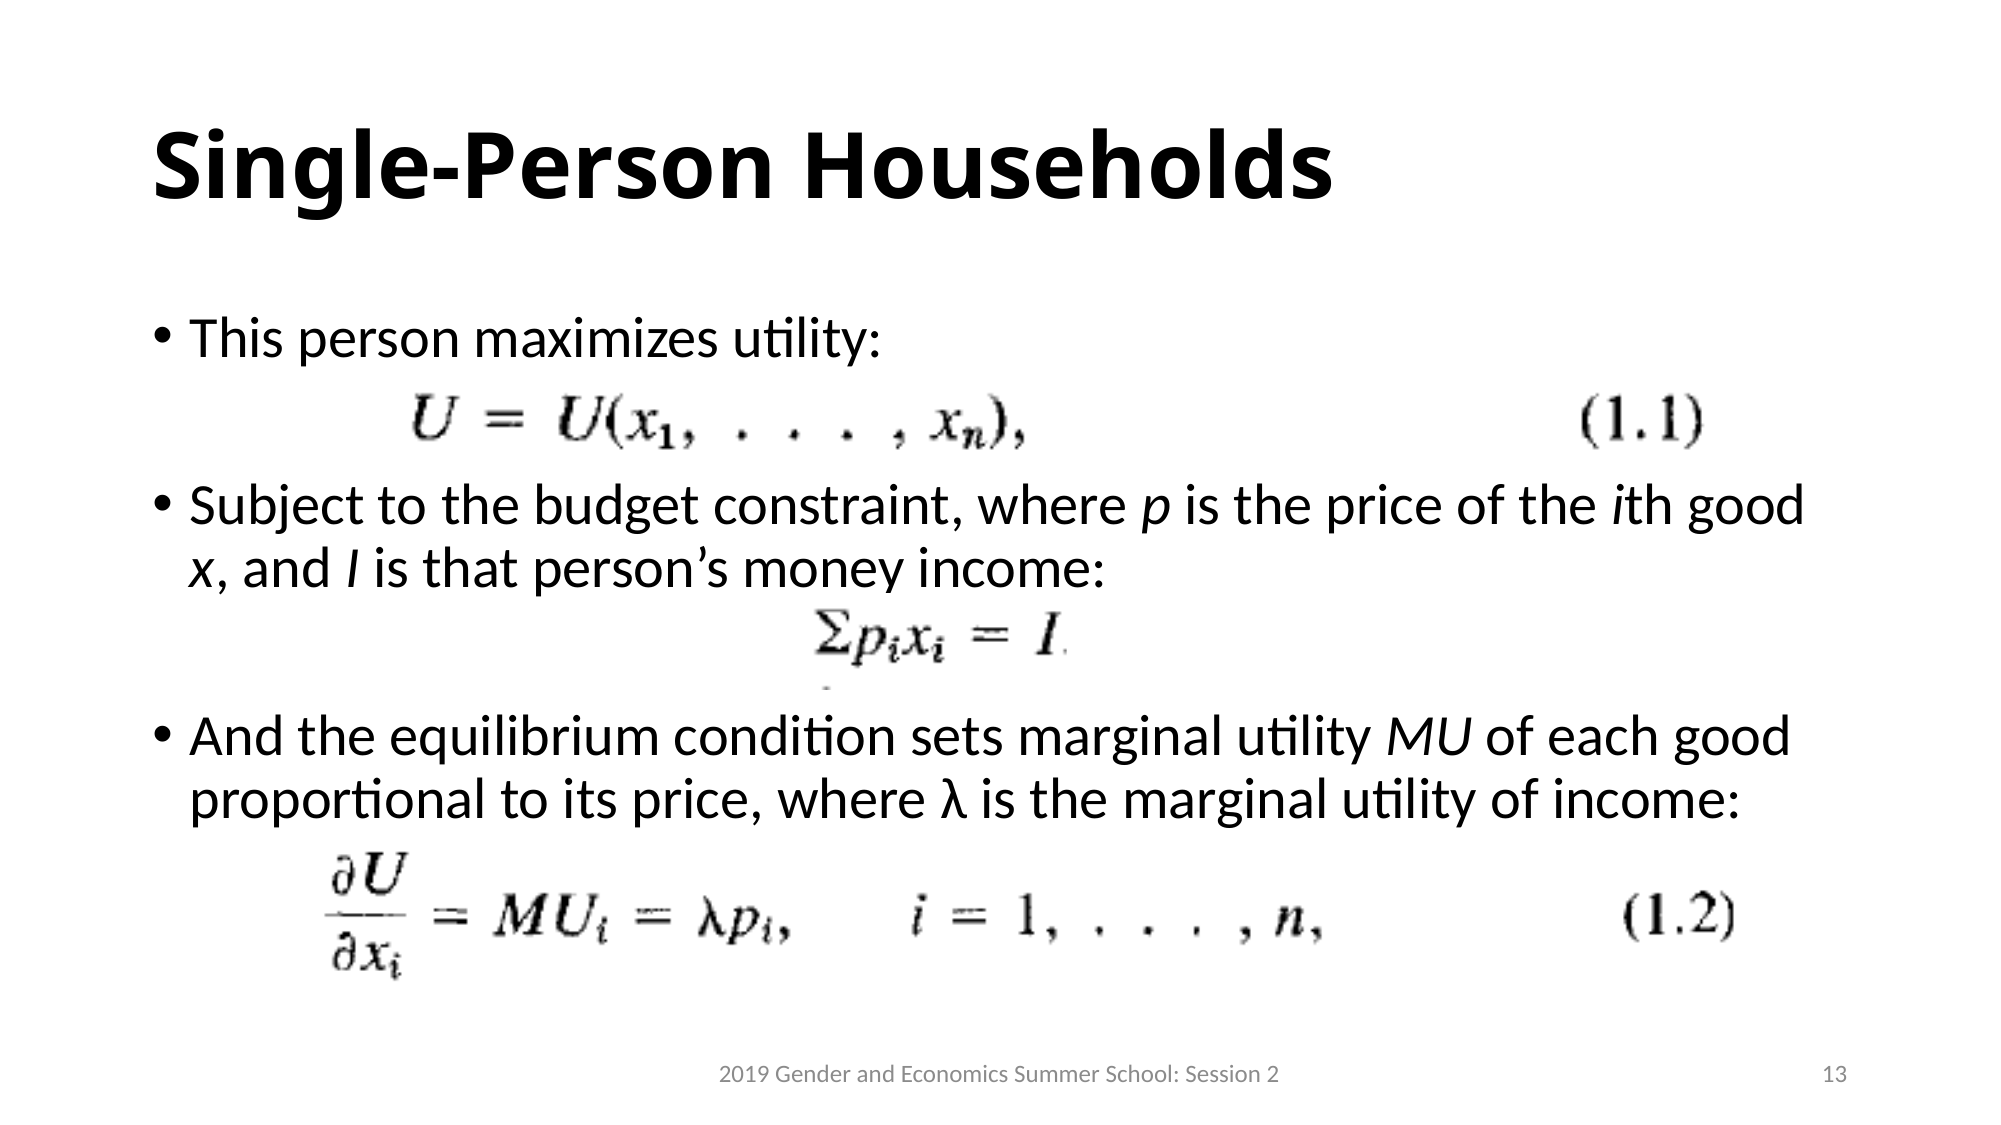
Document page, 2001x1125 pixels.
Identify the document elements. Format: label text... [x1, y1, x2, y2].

picture [801, 593, 1067, 690]
slide_number 13 [1412, 1042, 1863, 1103]
footer 2019 Gender and Economics Summer School: Session 2 [662, 1042, 1338, 1103]
picture [295, 830, 1740, 994]
picture [360, 374, 1715, 471]
list This person maximizes utility: Subject to the budget constraint, where p is the price of the ith good x, and I is that person’s money income: And the equilibrium condition sets marginal utility MU of each good proportional to its price, where λ is the marginal utility of income: [137, 299, 1863, 1014]
title Single-Person Households [137, 59, 1863, 278]
